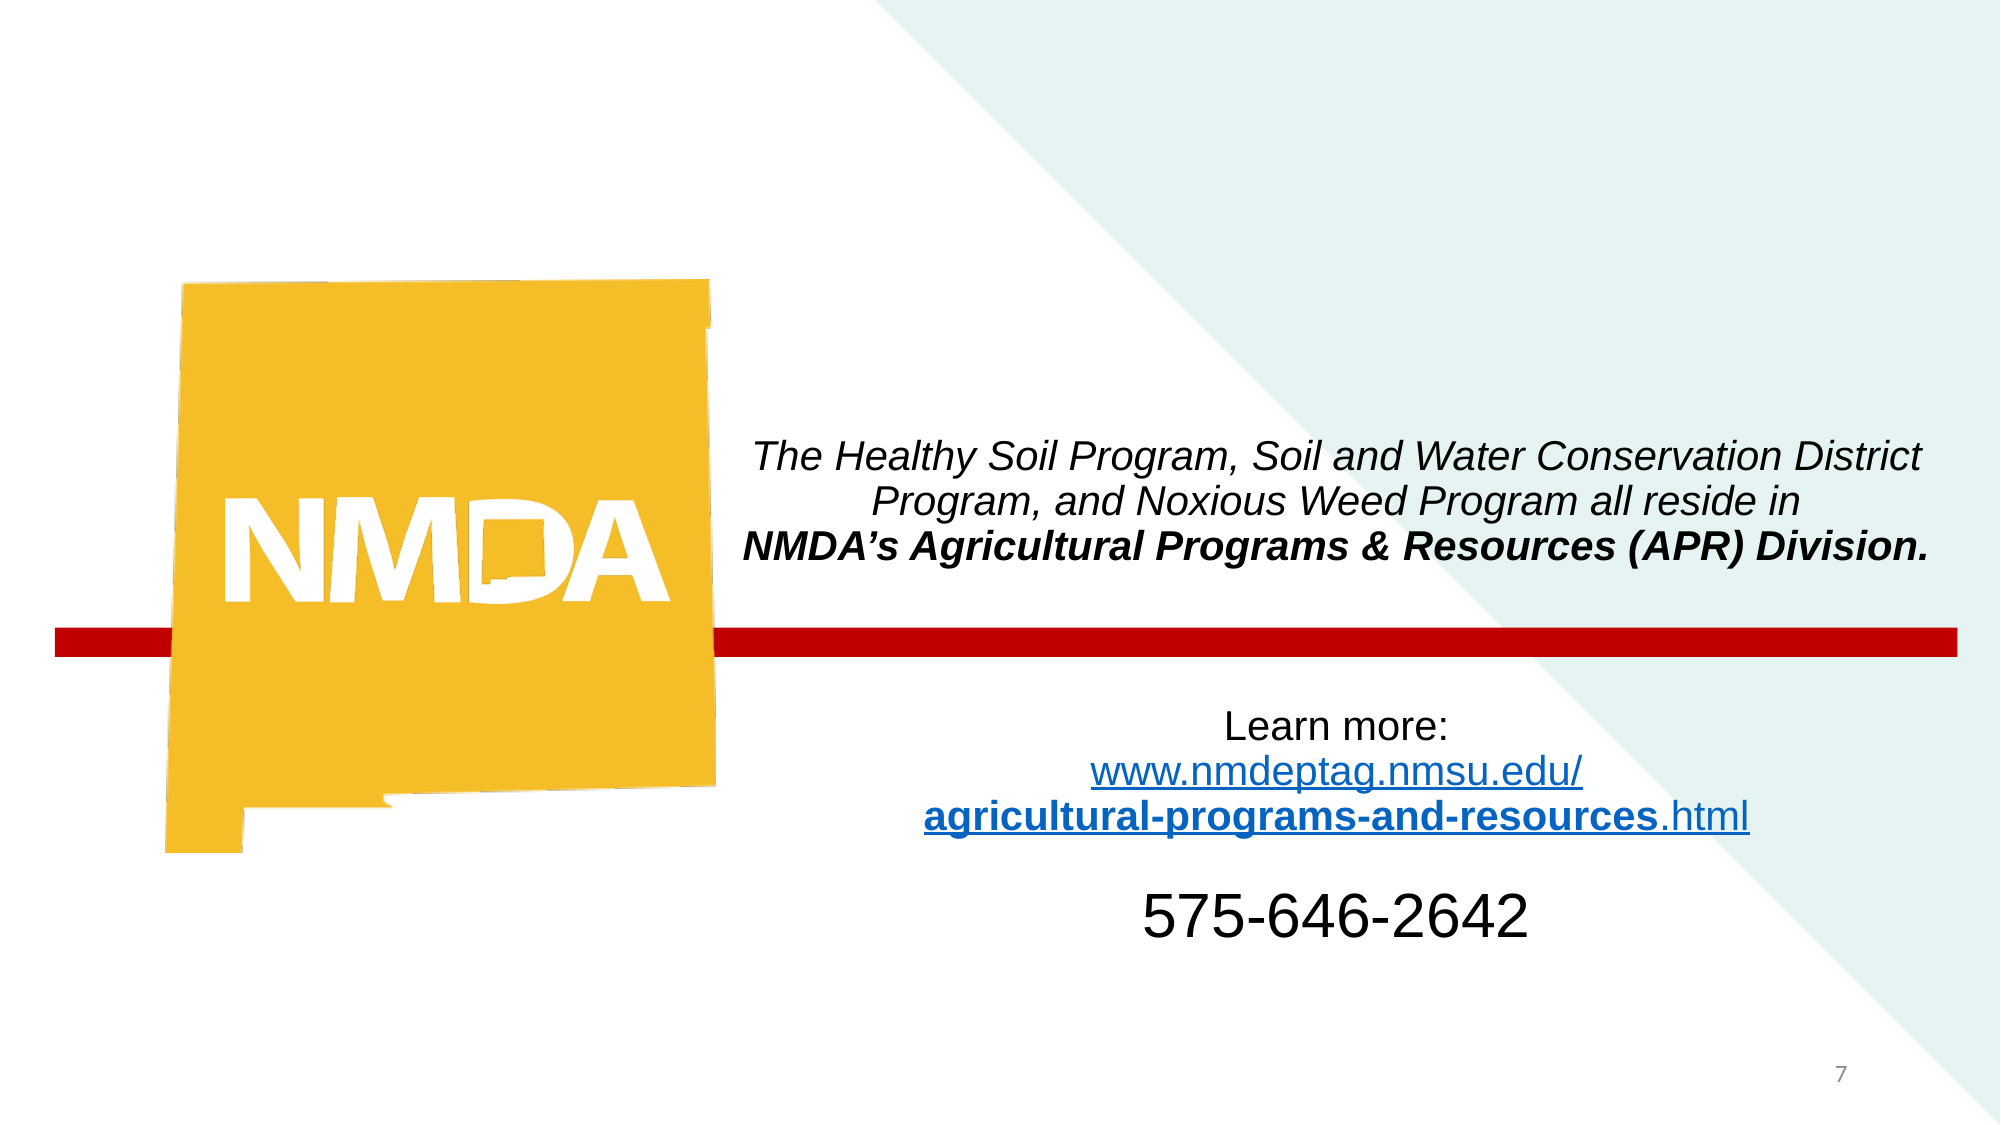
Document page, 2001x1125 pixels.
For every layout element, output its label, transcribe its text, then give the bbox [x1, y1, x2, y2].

text_box [873, 0, 2000, 1125]
text_box The Healthy Soil Program, Soil and Water Conservation District Program, and Noxious Weed Program all reside in NMDA’s Agricultural Programs & Resources (APR) Division. Learn more: www.nmdeptag.nmsu.edu/ agricultural-programs-and-resources.html 575-646-2642 [716, 423, 1958, 709]
slide_number 7 [1412, 1042, 1863, 1103]
text_box [54, 627, 165, 658]
picture [165, 279, 716, 853]
